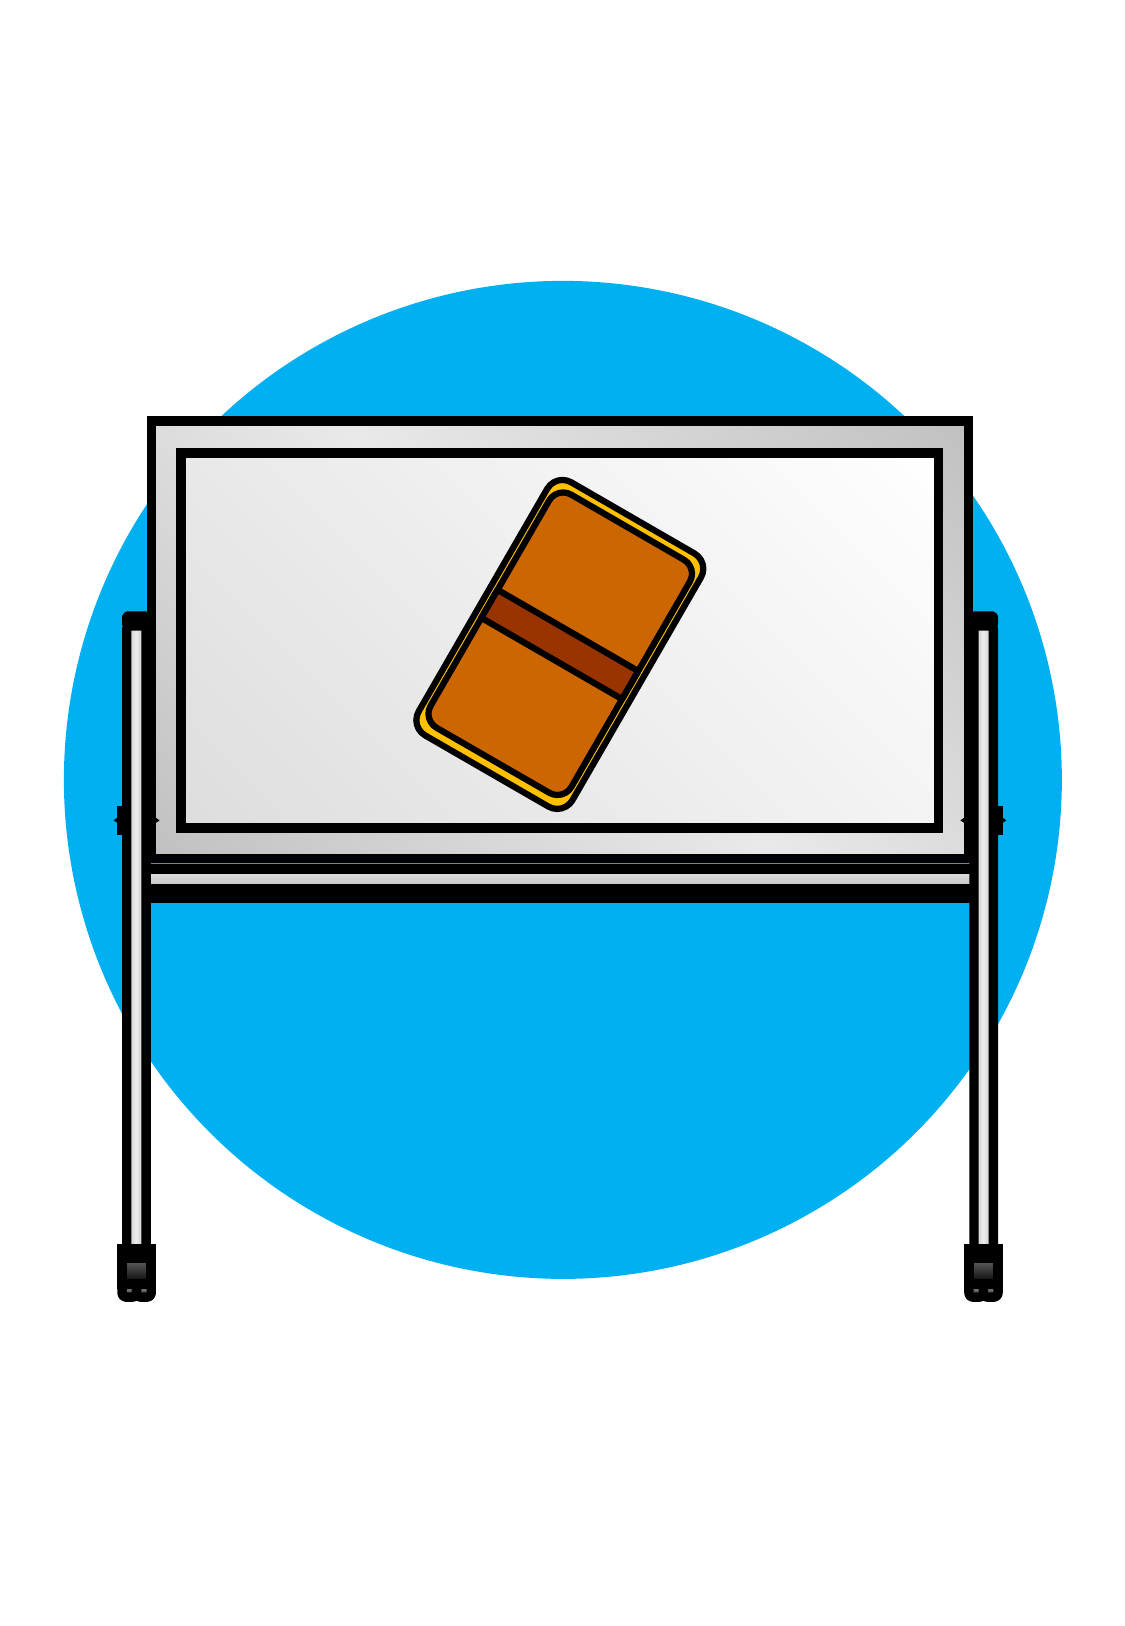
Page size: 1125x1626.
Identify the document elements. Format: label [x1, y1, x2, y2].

text_box [470, 498, 649, 791]
text_box [63, 280, 1063, 1298]
